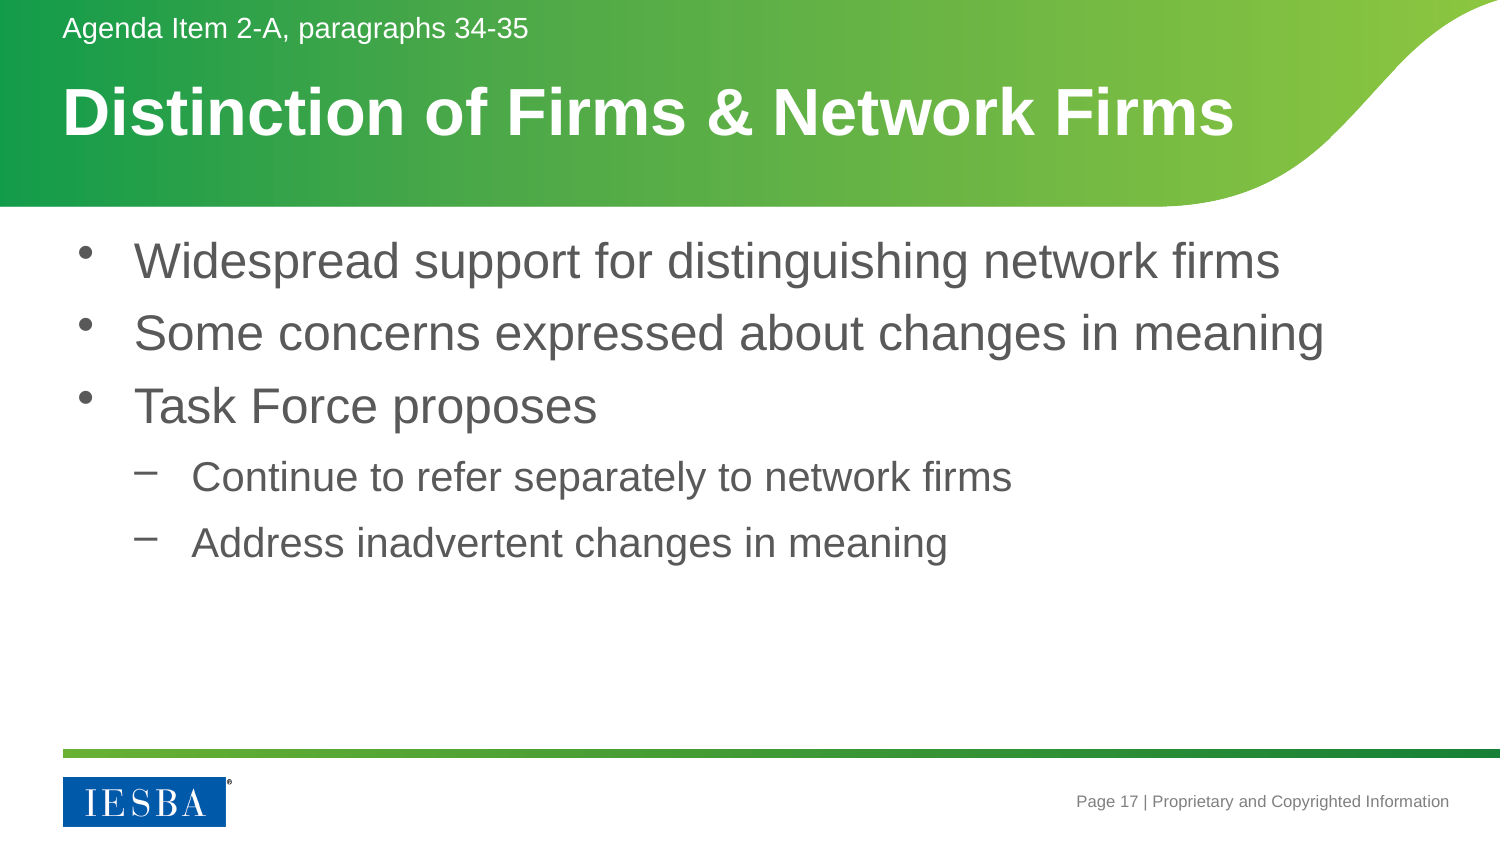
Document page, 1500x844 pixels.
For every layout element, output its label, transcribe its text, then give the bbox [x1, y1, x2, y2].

subtitle Agenda Item 2-A, paragraphs 34-35 [62, 9, 538, 35]
title Distinction of Firms & Network Firms [62, 75, 1300, 142]
list Widespread support for distinguishing network firms Some concerns expressed about changes in meaning Task Force proposes Continue to refer separately to network firms Address inadvertent changes in meaning [62, 220, 1450, 724]
picture [0, 0, 1500, 207]
picture [63, 777, 232, 827]
